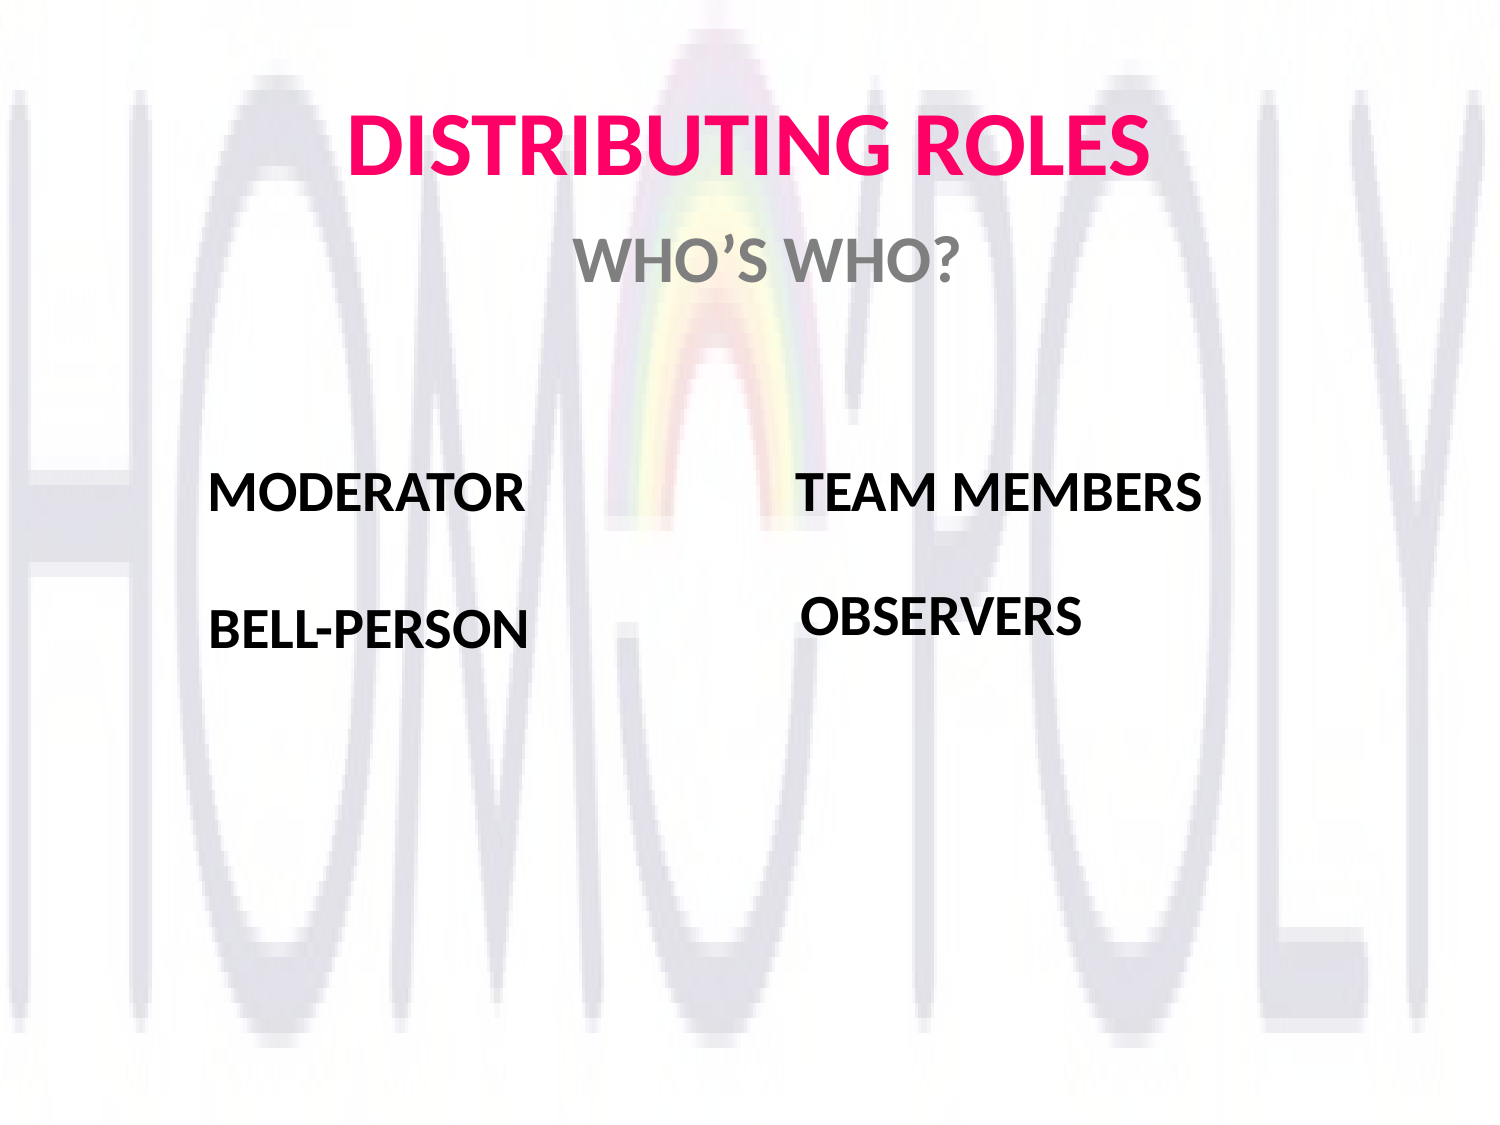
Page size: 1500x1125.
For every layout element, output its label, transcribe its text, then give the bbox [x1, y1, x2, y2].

text_box BELL-PERSON [193, 582, 596, 668]
text_box WHO’S WHO? [478, 208, 1058, 304]
text_box MODERATOR [191, 445, 636, 532]
text_box OBSERVERS [784, 569, 1116, 656]
text_box TEAM MEMBERS [636, 445, 1362, 542]
title DISTRIBUTING ROLES [75, 45, 1425, 233]
